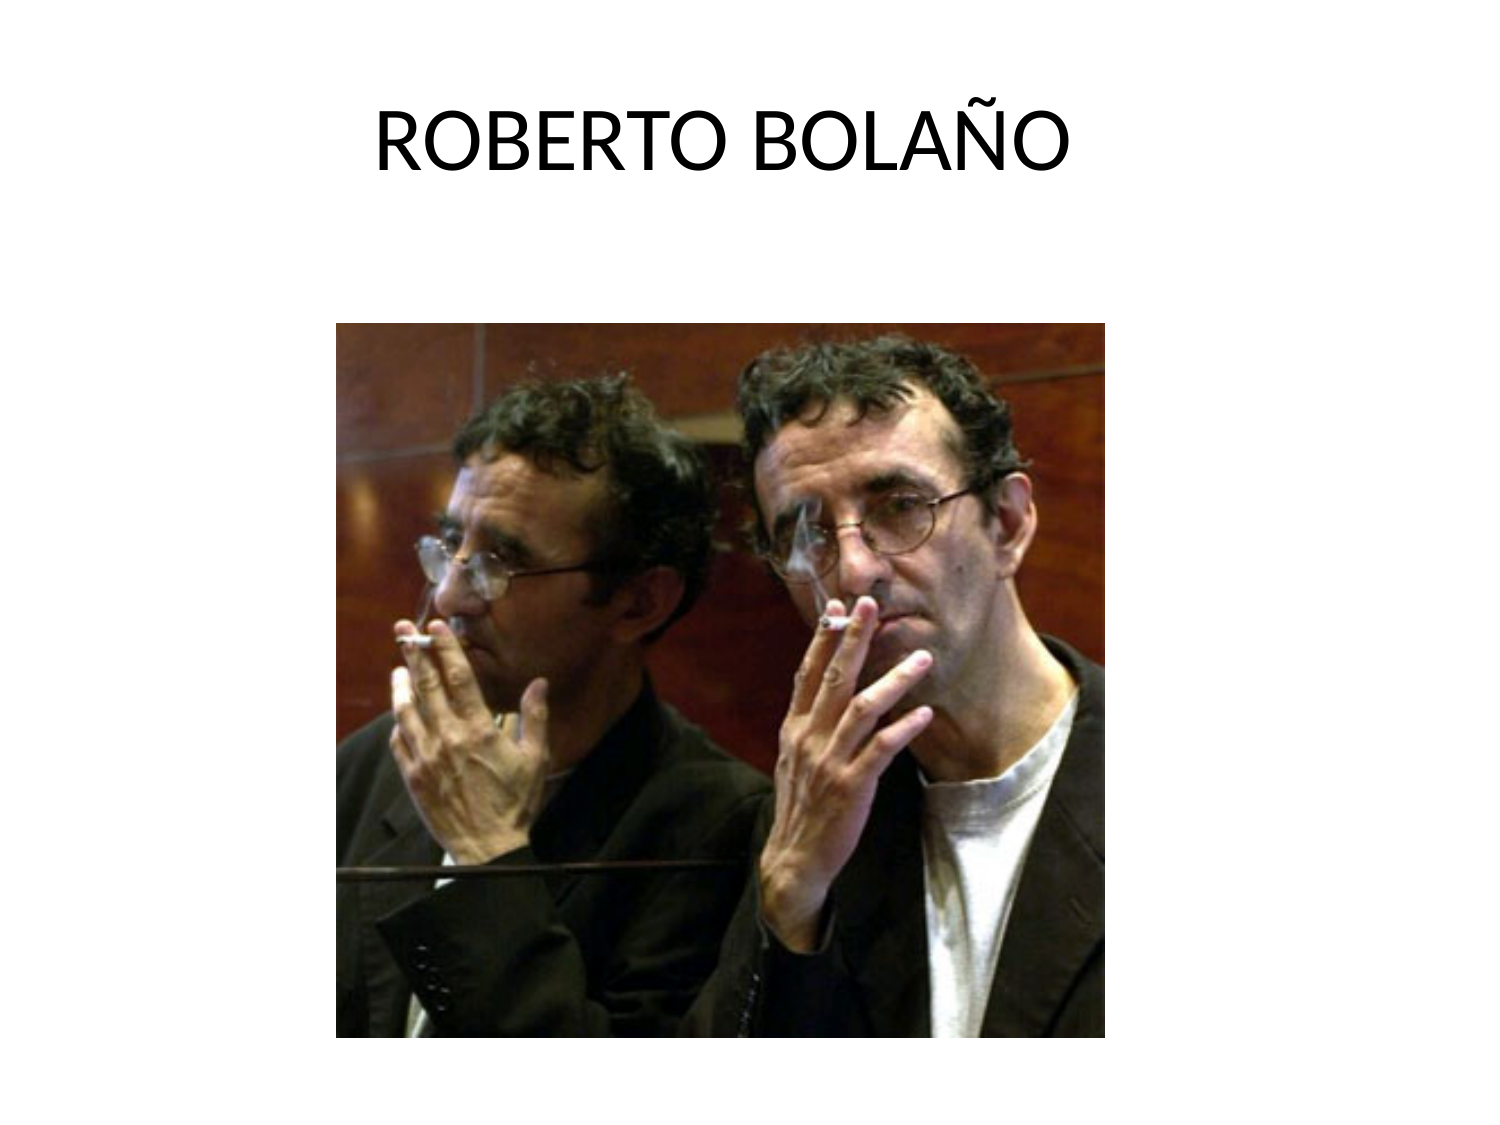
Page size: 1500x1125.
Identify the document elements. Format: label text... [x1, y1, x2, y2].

title ROBERTO BOLAÑO [82, 23, 1365, 244]
picture [336, 323, 1105, 1038]
